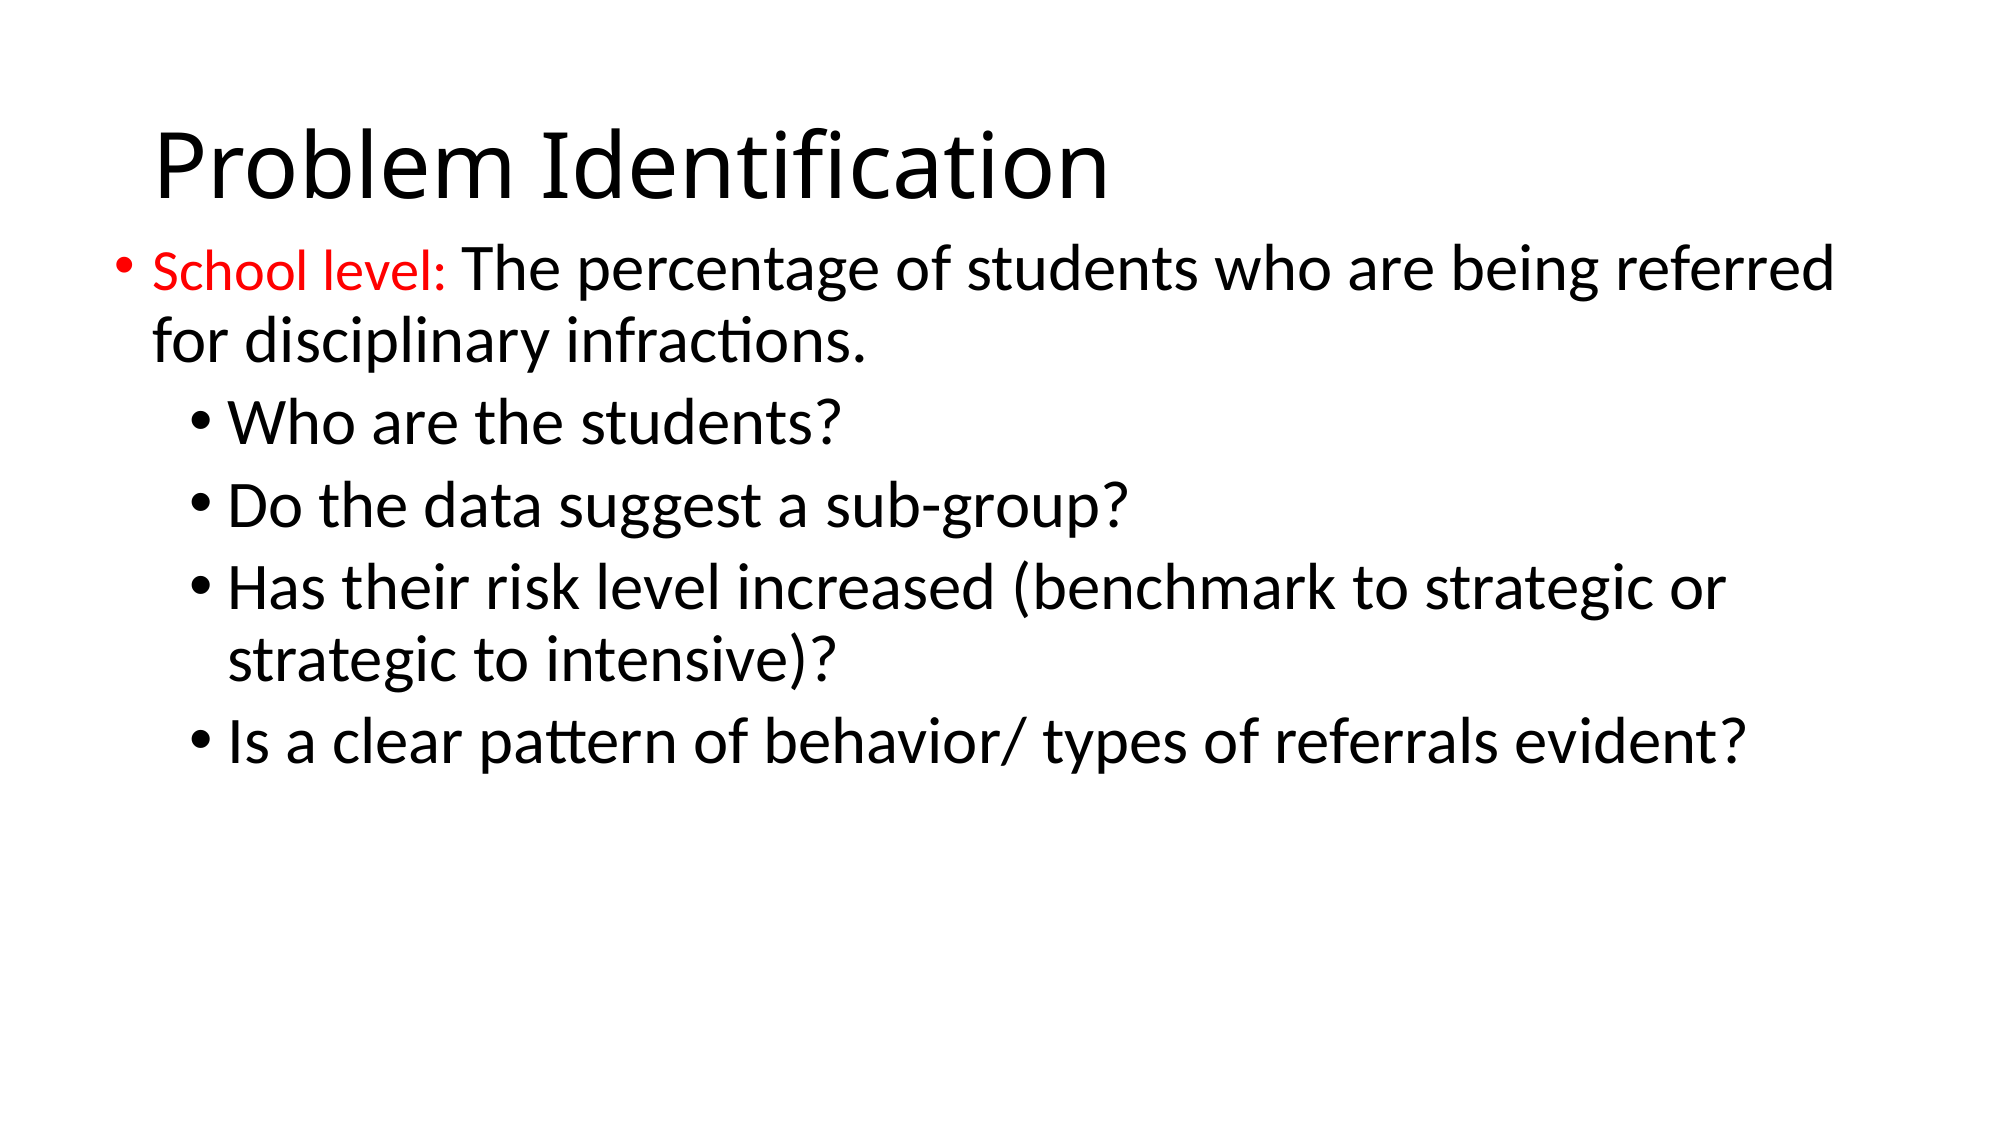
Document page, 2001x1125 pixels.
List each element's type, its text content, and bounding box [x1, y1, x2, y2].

list School level: The percentage of students who are being referred for disciplinary infractions. Who are the students? Do the data suggest a sub-group? Has their risk level increased (benchmark to strategic or strategic to intensive)? Is a clear pattern of behavior/ types of referrals evident? [99, 224, 1900, 1075]
title Problem Identification [137, 59, 1863, 224]
